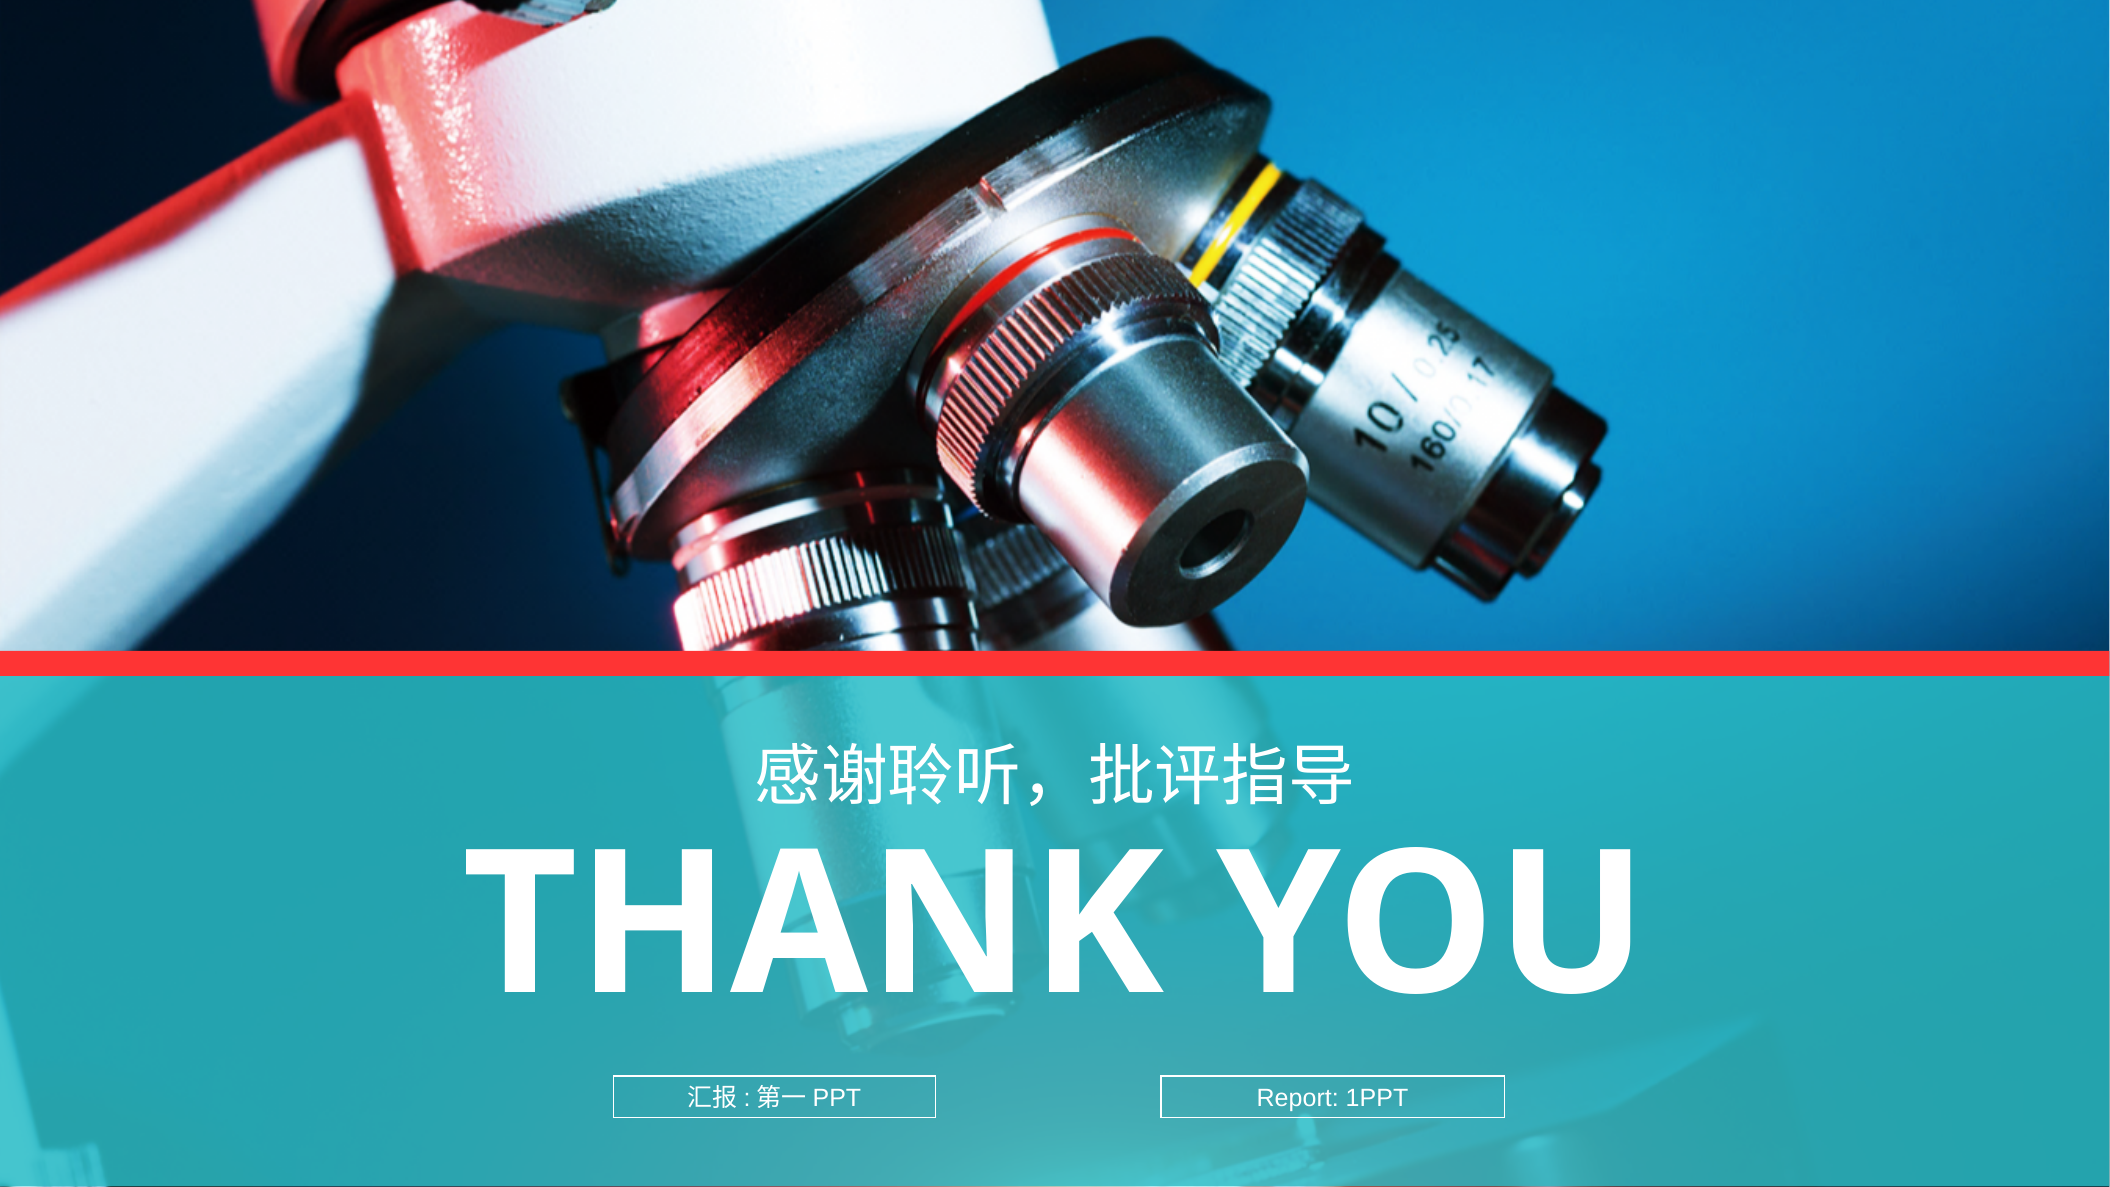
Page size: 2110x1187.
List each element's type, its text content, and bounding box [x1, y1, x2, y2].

text_box 感谢聆听，批评指导 [386, 732, 1724, 813]
text_box [0, 677, 2110, 1187]
text_box [0, 0, 2110, 650]
text_box Report: 1PPT [1160, 1075, 1505, 1118]
text_box 汇报:第一PPT [613, 1075, 936, 1118]
text_box [0, 650, 2110, 677]
text_box THANK YOU [293, 792, 1816, 1033]
